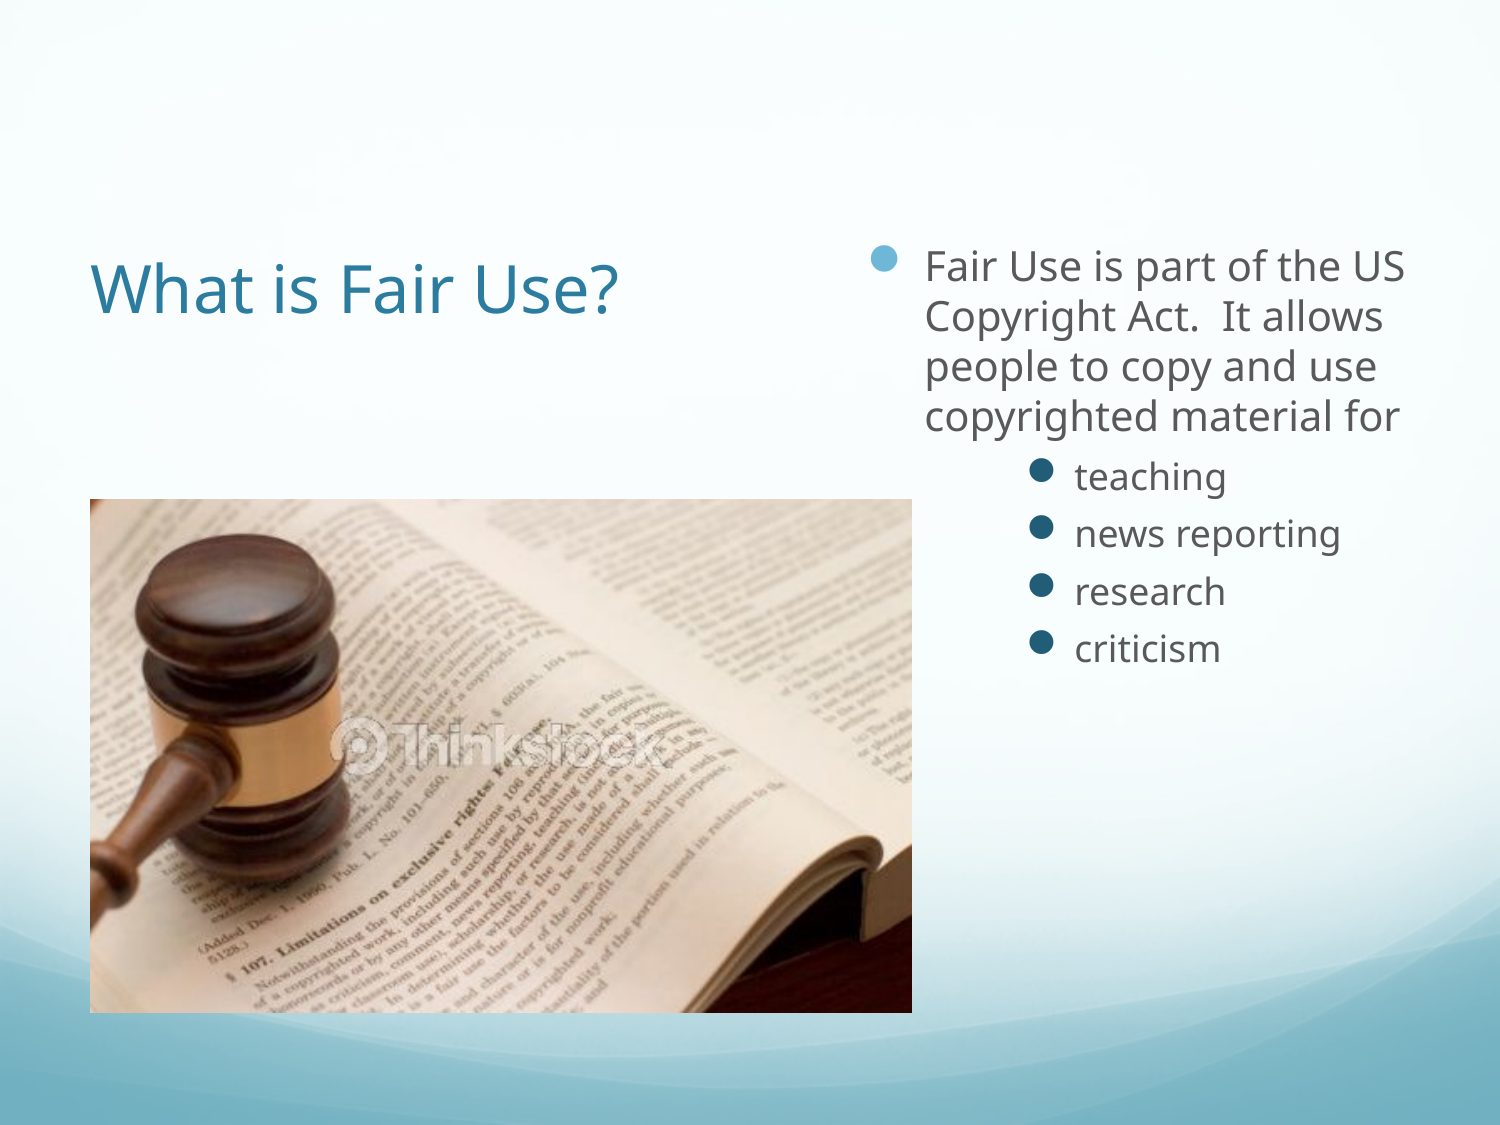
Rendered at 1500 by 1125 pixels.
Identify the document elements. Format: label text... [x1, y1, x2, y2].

list Fair Use is part of the US Copyright Act. It allows people to copy and use copyrighted material for teaching news reporting research criticism [852, 232, 1425, 975]
title What is Fair Use? [75, 189, 853, 335]
picture [89, 499, 912, 1013]
